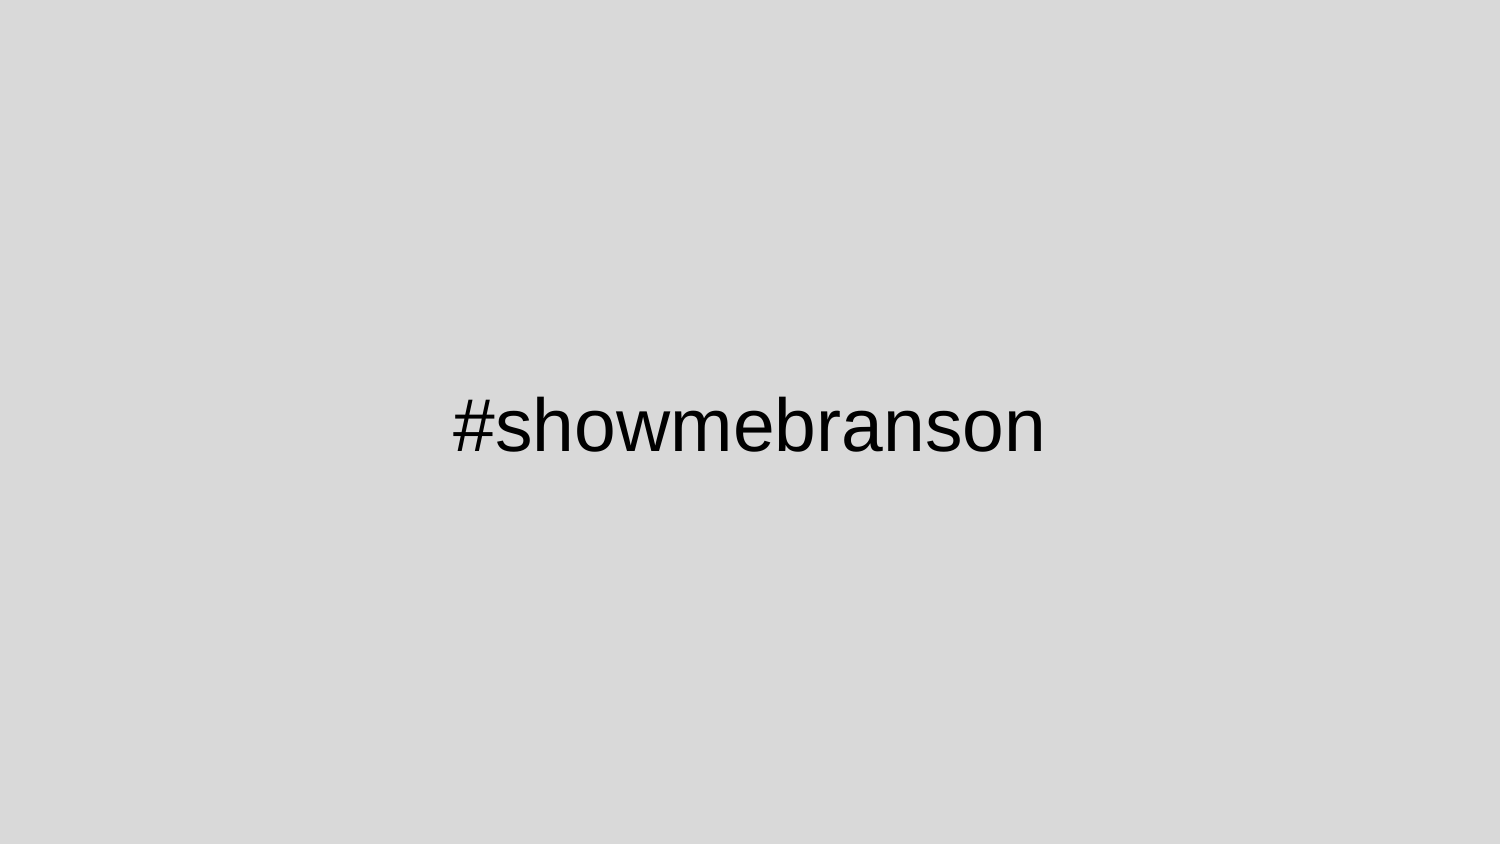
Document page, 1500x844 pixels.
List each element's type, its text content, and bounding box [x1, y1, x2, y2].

title #showmebranson [51, 352, 1449, 491]
